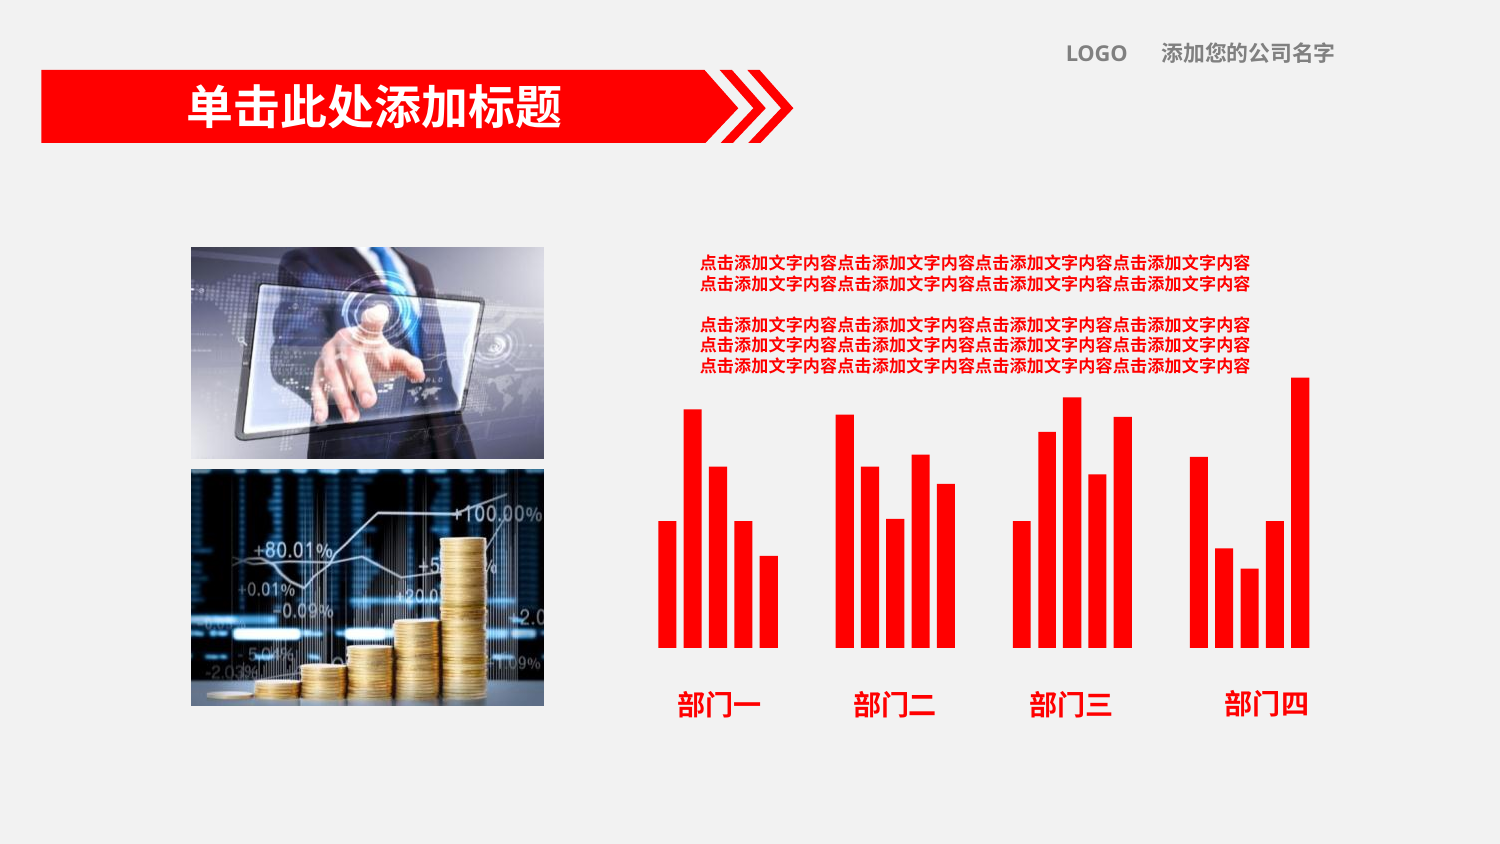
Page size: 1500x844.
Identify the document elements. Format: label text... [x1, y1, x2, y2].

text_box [41, 69, 794, 144]
picture [191, 247, 545, 459]
picture [191, 468, 545, 706]
text_box LOGO 添加您的公司名字 [1051, 32, 1431, 74]
text_box 部门四 [1210, 678, 1388, 728]
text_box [658, 377, 1310, 649]
text_box 部门一 [662, 680, 838, 729]
text_box 部门二 [838, 680, 1015, 729]
text_box 部门三 [1015, 680, 1193, 729]
text_box 点击添加文字内容点击添加文字内容点击添加文字内容点击添加文字内容 点击添加文字内容点击添加文字内容点击添加文字内容点击添加文字内容 点击添加文字内容点击添加文字内容点击添加文字内容点击添加文字内容 点击添加文字内容点击添加文字内容点击添加文字内容点击添加文字内容 点击添加文字内容点击添加文字内容点击添加文字内容点击添加文字内容 [684, 244, 1308, 376]
